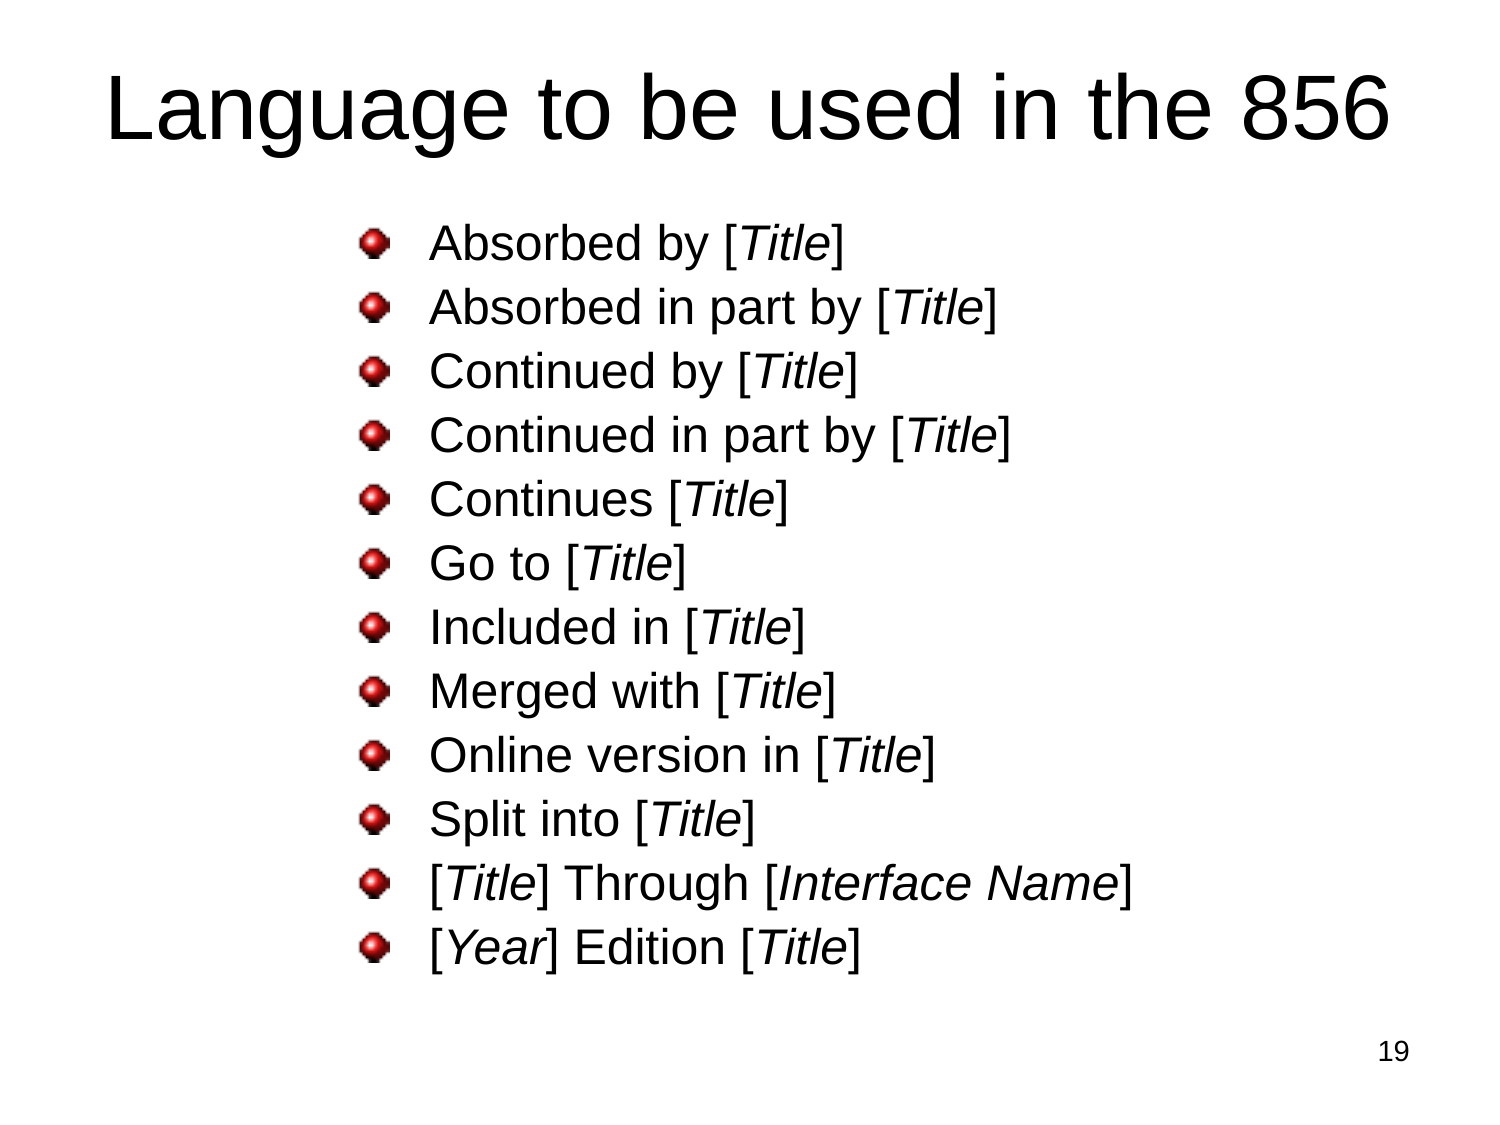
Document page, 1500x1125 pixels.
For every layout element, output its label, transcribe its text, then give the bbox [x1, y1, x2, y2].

picture [354, 863, 390, 899]
picture [354, 287, 390, 323]
picture [354, 223, 390, 259]
picture [354, 671, 390, 707]
picture [354, 735, 390, 771]
title Language to be used in the 856 [50, 9, 1449, 198]
picture [354, 799, 390, 835]
picture [354, 351, 390, 387]
picture [354, 479, 390, 515]
picture [354, 415, 390, 451]
picture [354, 927, 390, 963]
picture [354, 607, 390, 643]
picture [354, 543, 390, 579]
list Absorbed by [Title] Absorbed in part by [Title] Continued by [Title] Continued in part by [Title] Continues [Title] Go to [Title] Included in [Title] Merged with [Title] Online version in [Title] Split into [Title] [Title] Through [Interface Name] [Year] Edition [Title] [338, 209, 1196, 1016]
slide_number 19 [1074, 1024, 1426, 1103]
